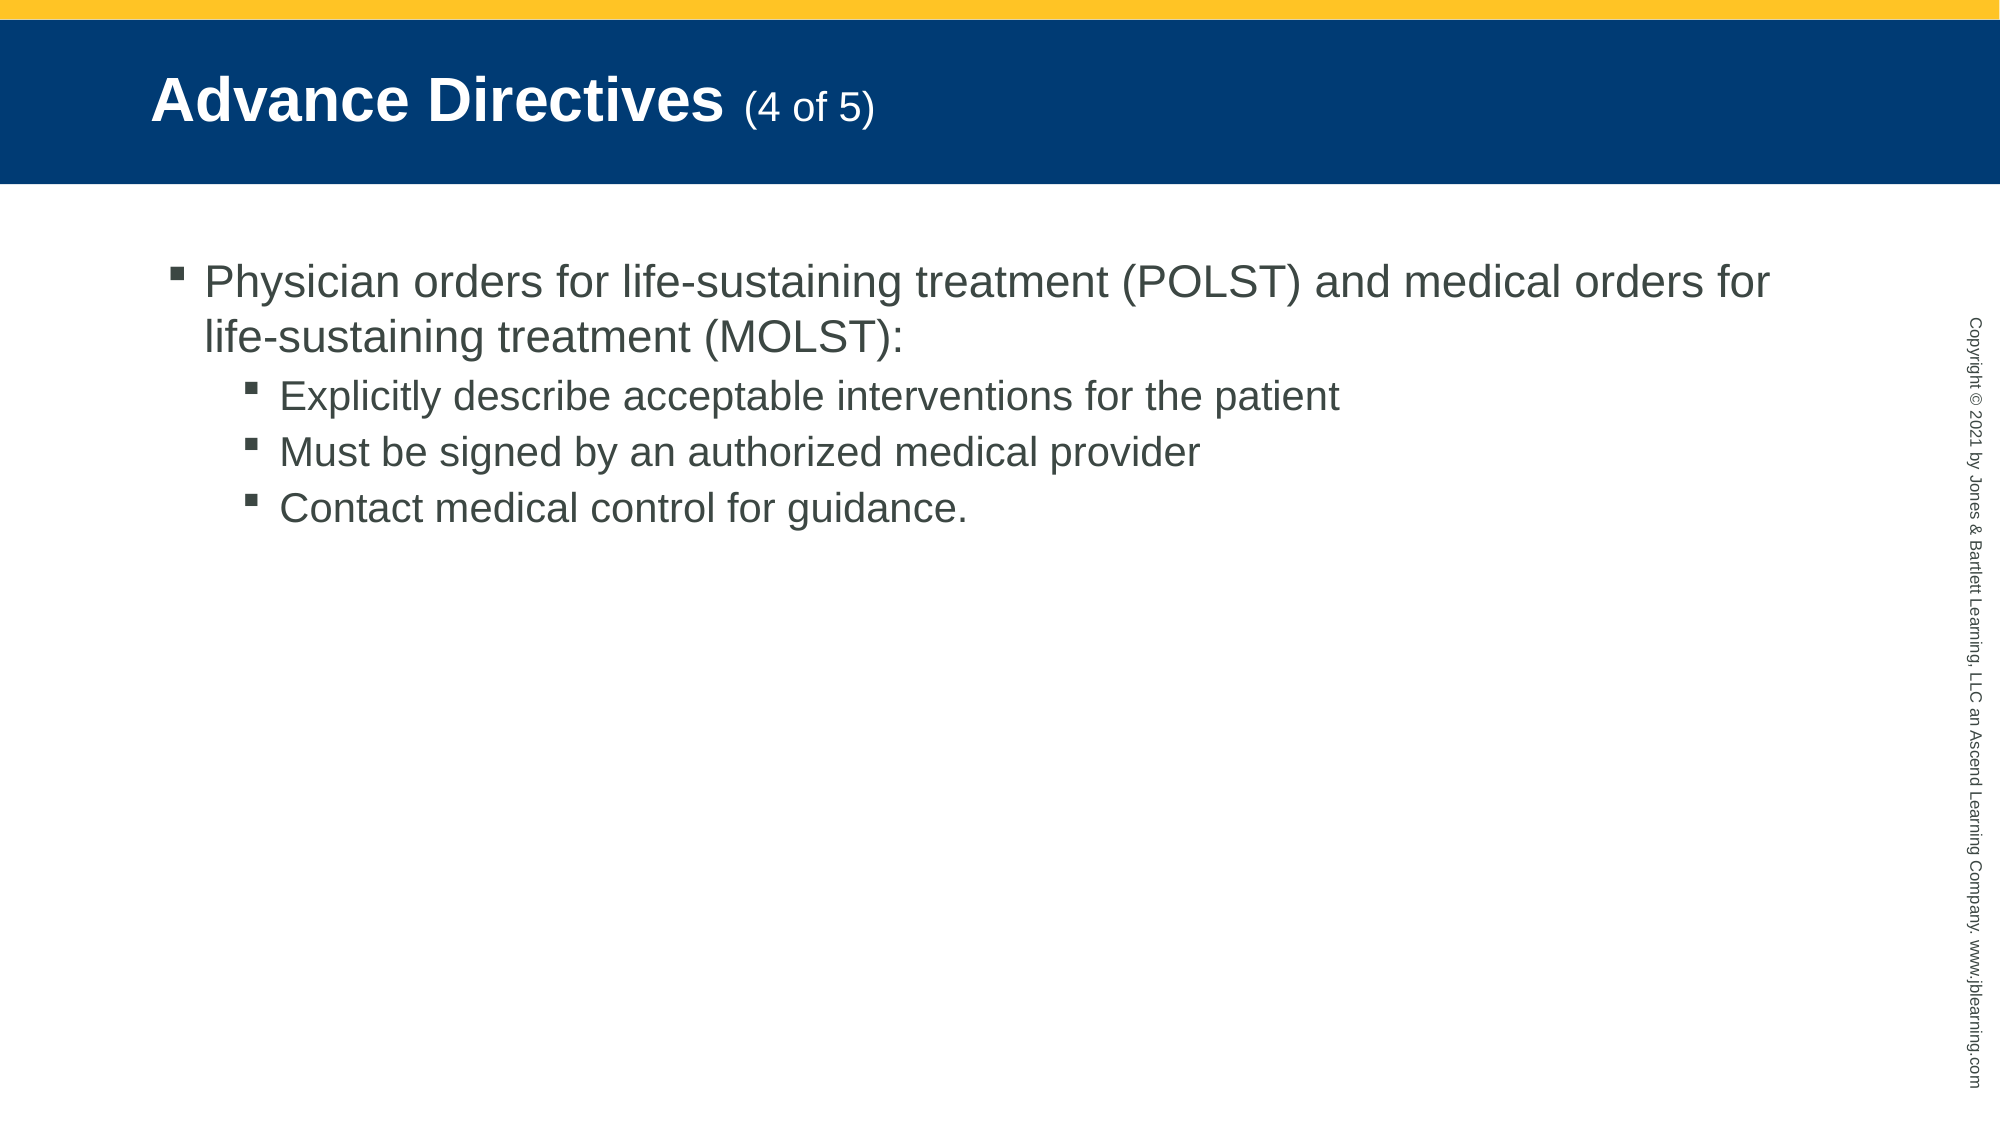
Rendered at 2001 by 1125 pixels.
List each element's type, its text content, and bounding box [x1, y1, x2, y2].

list Physician orders for life-sustaining treatment (POLST) and medical orders for life-sustaining treatment (MOLST): Explicitly describe acceptable interventions for the patient Must be signed by an authorized medical provider Contact medical control for guidance. [151, 244, 1840, 1016]
title Advance Directives (4 of 5) [0, 19, 2000, 185]
